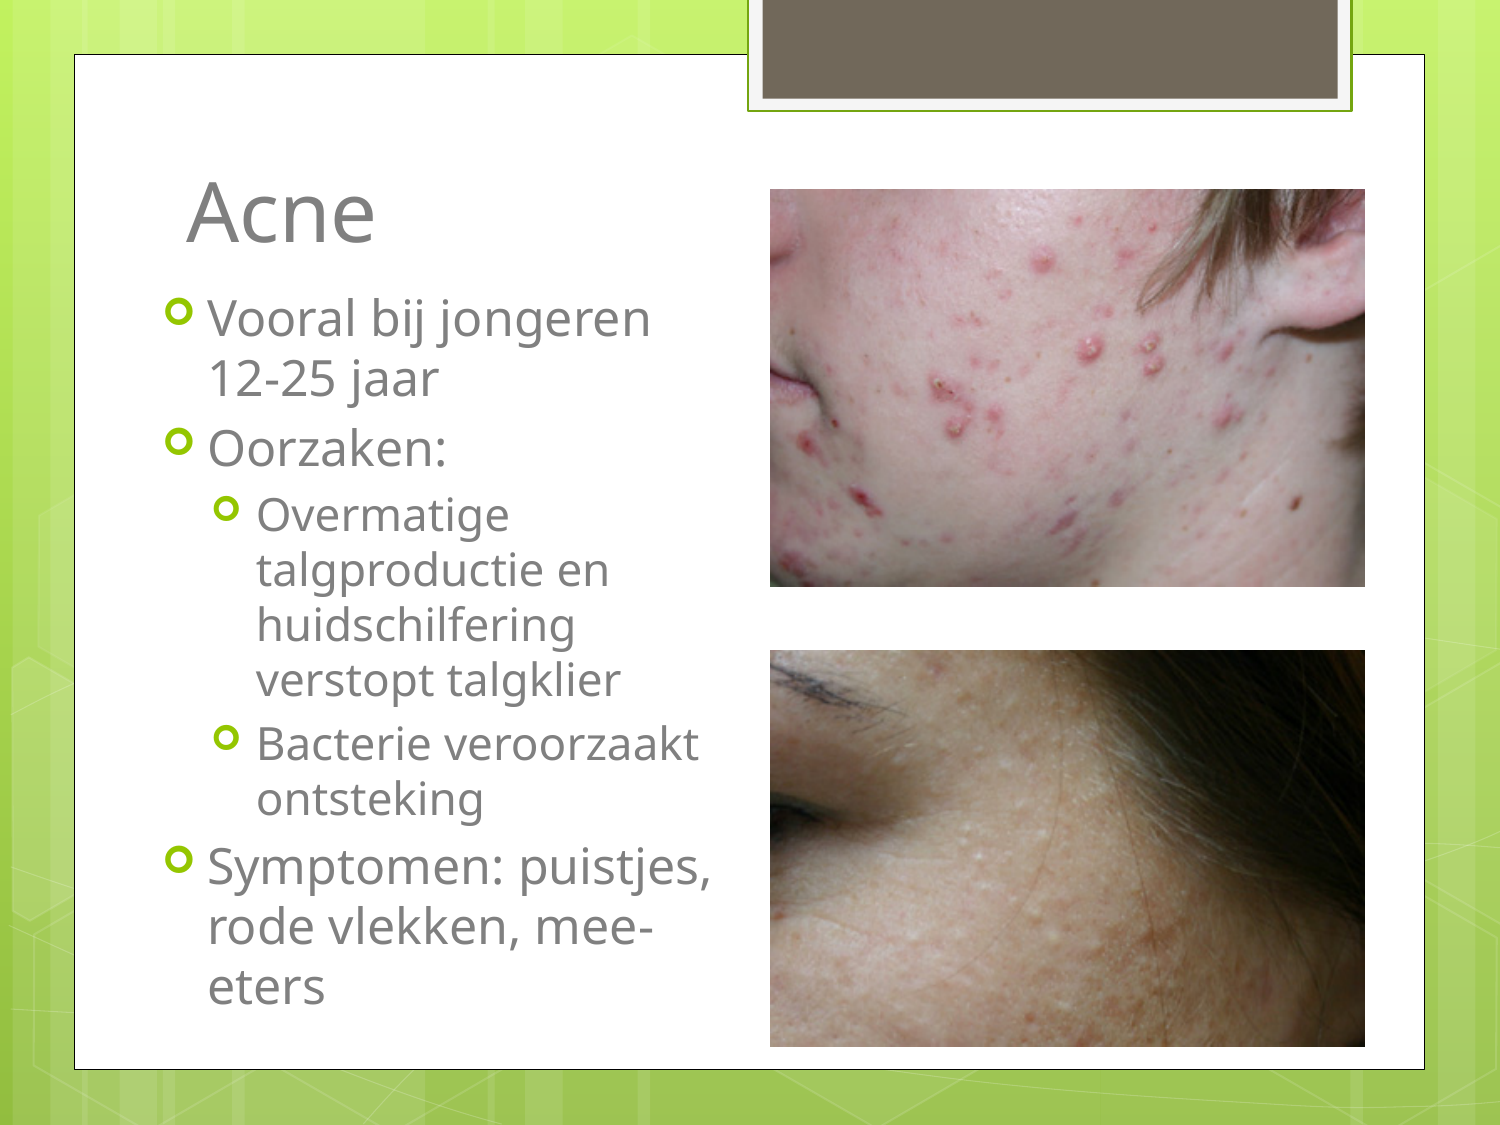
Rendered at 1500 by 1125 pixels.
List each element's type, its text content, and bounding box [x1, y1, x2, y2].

picture [769, 189, 1365, 587]
list Vooral bij jongeren 12-25 jaar Oorzaken: Overmatige talgproductie en huidschilfering verstopt talgklier Bacterie veroorzaakt ontsteking Symptomen: puistjes, rode vlekken, mee-eters [135, 278, 750, 1024]
picture [769, 649, 1365, 1047]
title Acne [171, 125, 1324, 268]
